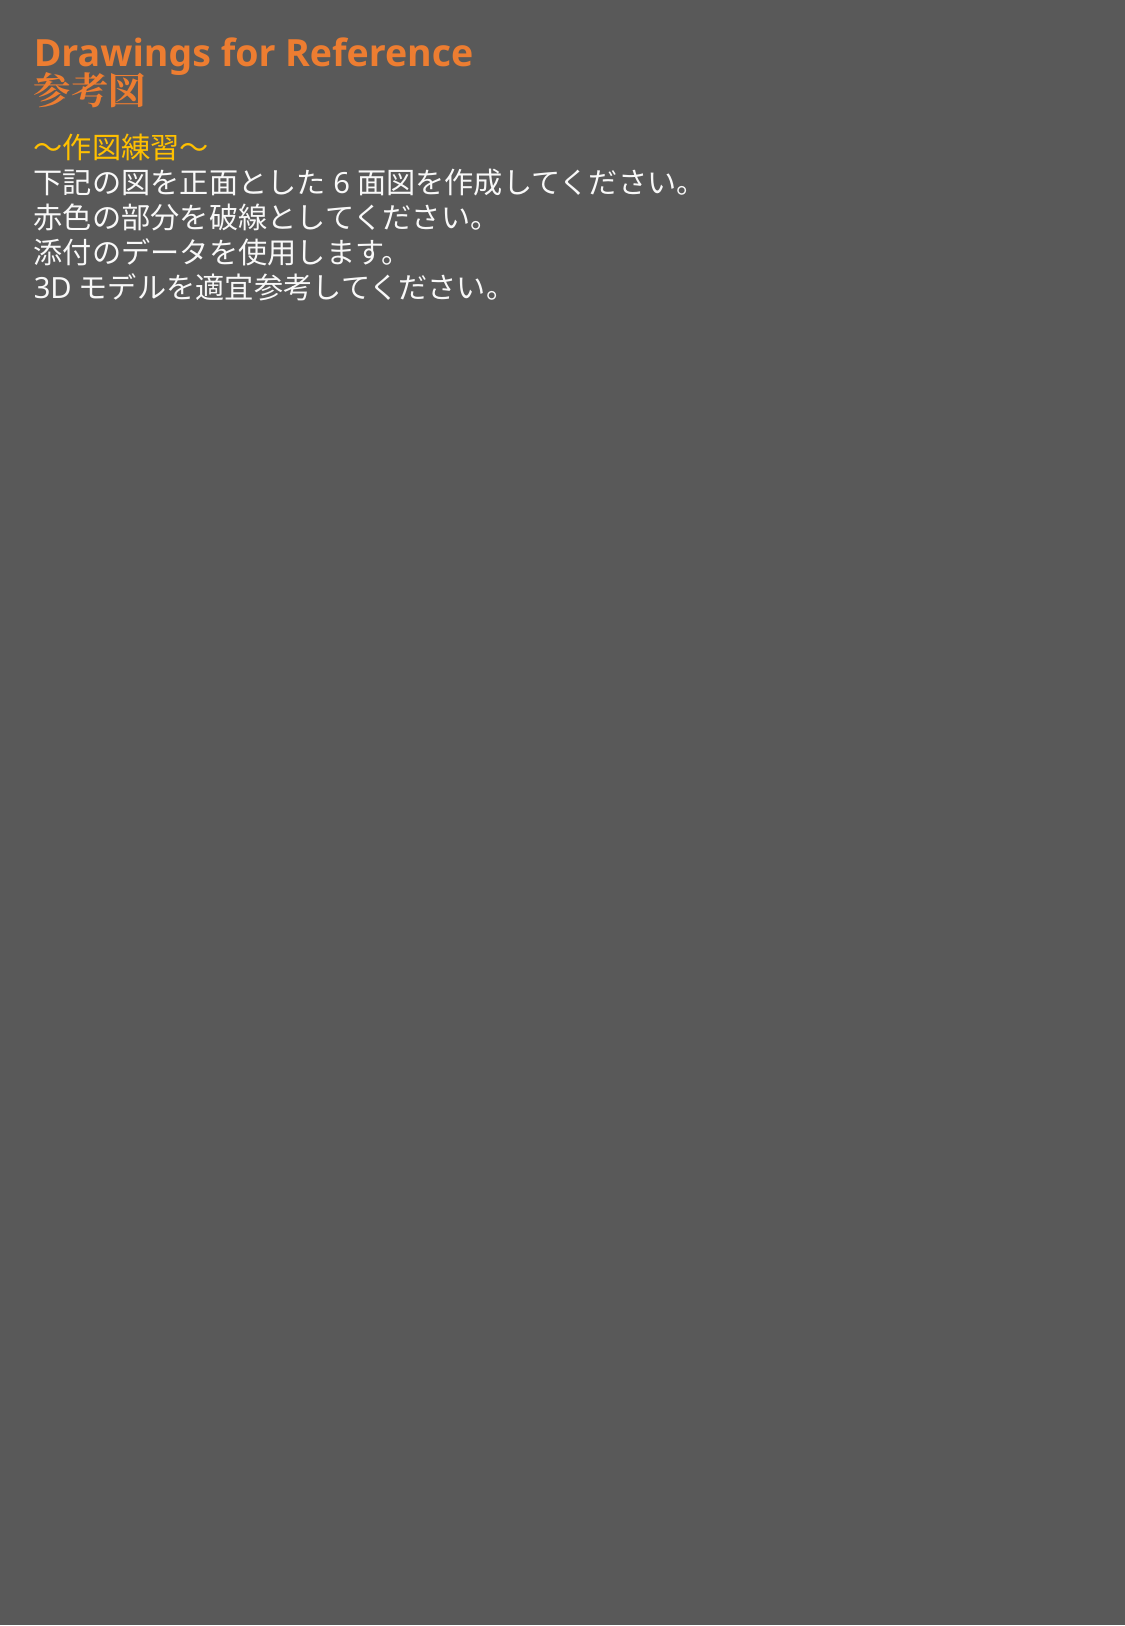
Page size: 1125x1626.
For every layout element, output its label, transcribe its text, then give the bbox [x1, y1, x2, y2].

text_box Drawings for Reference 参考図 [19, 21, 1125, 120]
text_box ～作図練習～ 下記の図を正面とした6面図を作成してください。 赤色の部分を破線としてください。 添付のデータを使用します。 3Dモデルを適宜参考してください。 [19, 122, 1125, 312]
